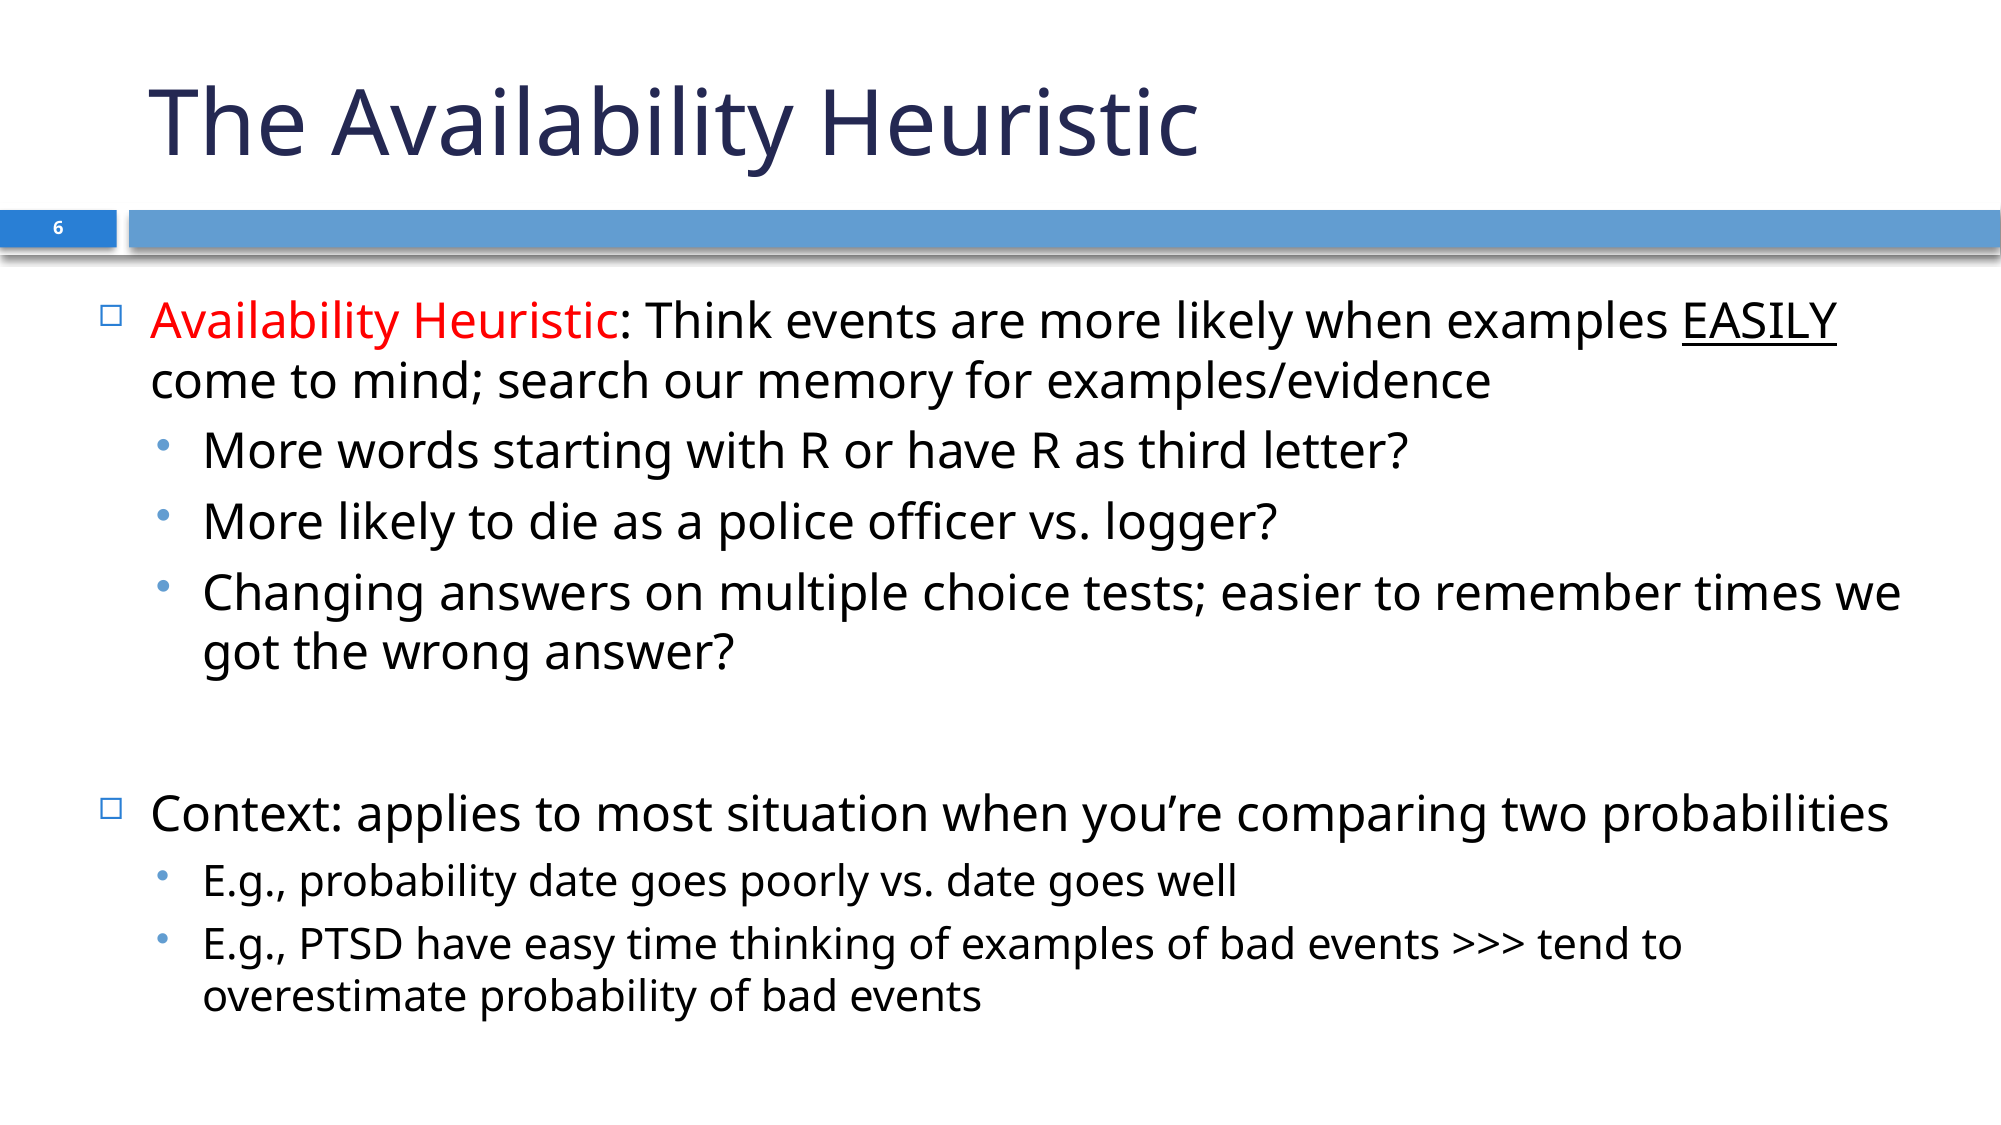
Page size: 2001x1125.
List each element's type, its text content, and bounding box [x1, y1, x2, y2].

slide_number 6 [0, 208, 117, 249]
list Availability Heuristic: Think events are more likely when examples EASILY come to mind; search our memory for examples/evidence More words starting with R or have R as third letter? More likely to die as a police officer vs. logger? Changing answers on multiple choice tests; easier to remember times we got the wrong answer? Context: applies to most situation when you’re comparing two probabilities E.g., probability date goes poorly vs. date goes well E.g., PTSD have easy time thinking of examples of bad events >>> tend to overestimate probability of bad events [83, 281, 1923, 1088]
title The Availability Heuristic [133, 37, 1918, 200]
